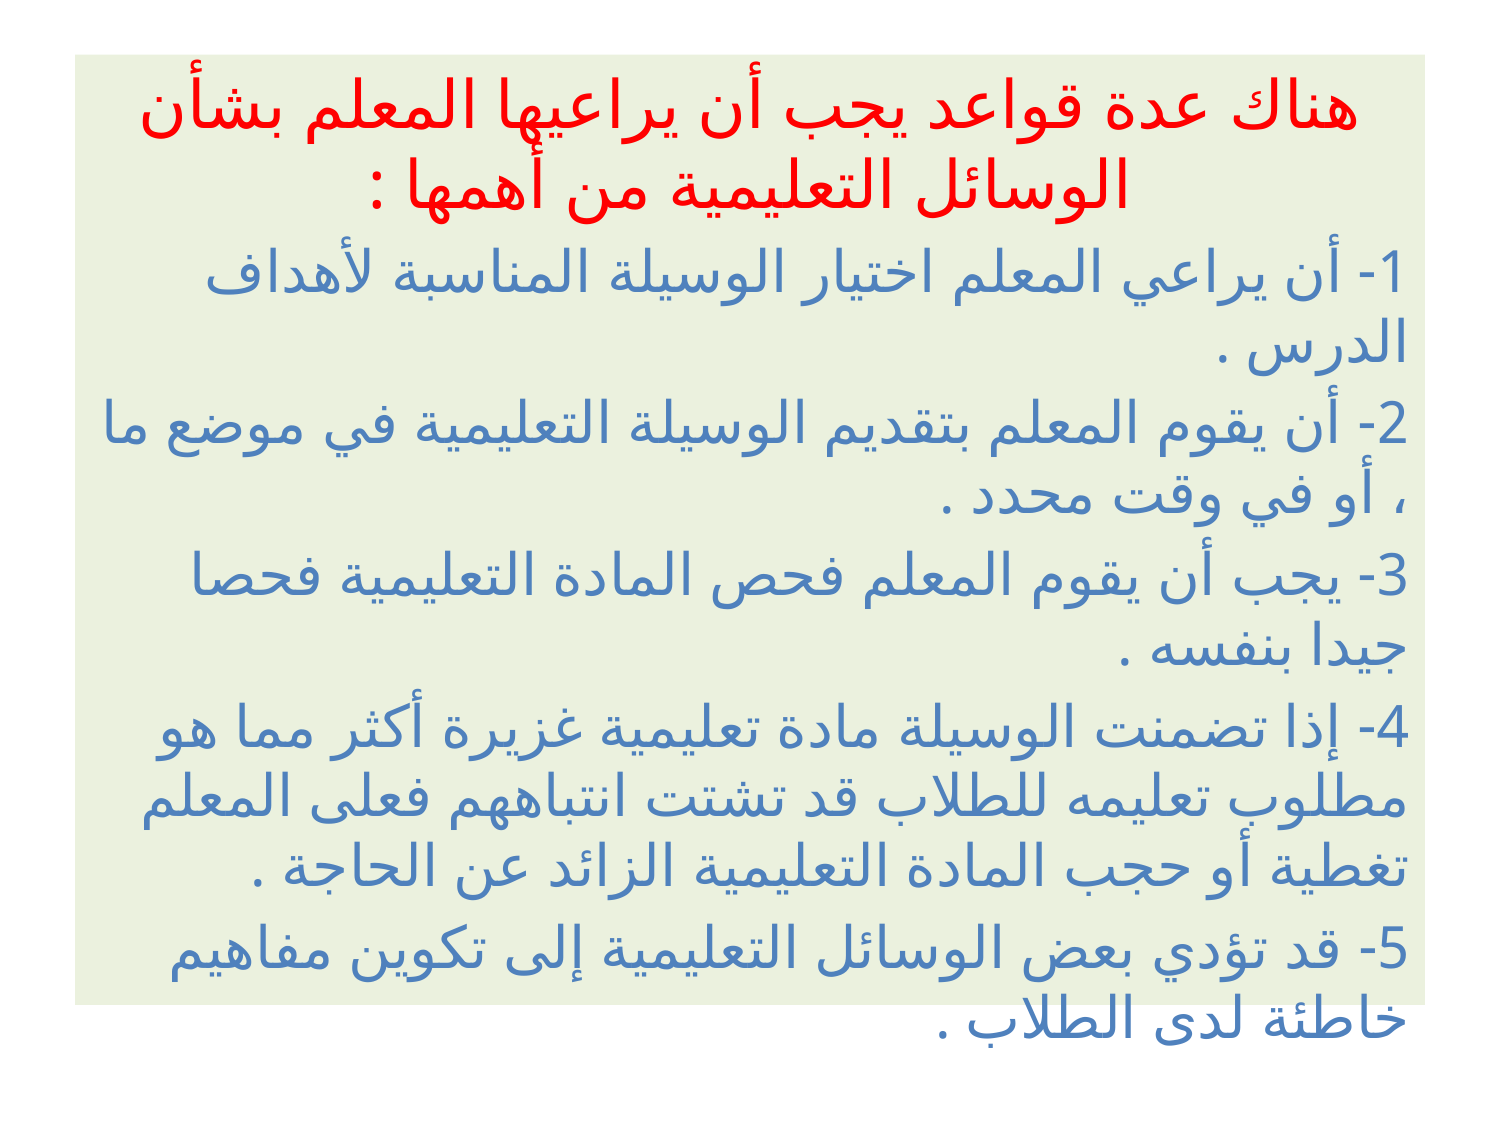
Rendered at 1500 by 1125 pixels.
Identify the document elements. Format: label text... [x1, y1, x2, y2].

list هناك عدة قواعد يجب أن يراعيها المعلم بشأن الوسائل التعليمية من أهمها : 1- أن يراعي المعلم اختيار الوسيلة المناسبة لأهداف الدرس . 2- أن يقوم المعلم بتقديم الوسيلة التعليمية في موضع ما ، أو في وقت محدد . 3- يجب أن يقوم المعلم فحص المادة التعليمية فحصا جيدا بنفسه . 4- إذا تضمنت الوسيلة مادة تعليمية غزيرة أكثر مما هو مطلوب تعليمه للطلاب قد تشتت انتباههم فعلى المعلم تغطية أو حجب المادة التعليمية الزائد عن الحاجة . 5- قد تؤدي بعض الوسائل التعليمية إلى تكوين مفاهيم خاطئة لدى الطلاب . [75, 54, 1425, 1005]
